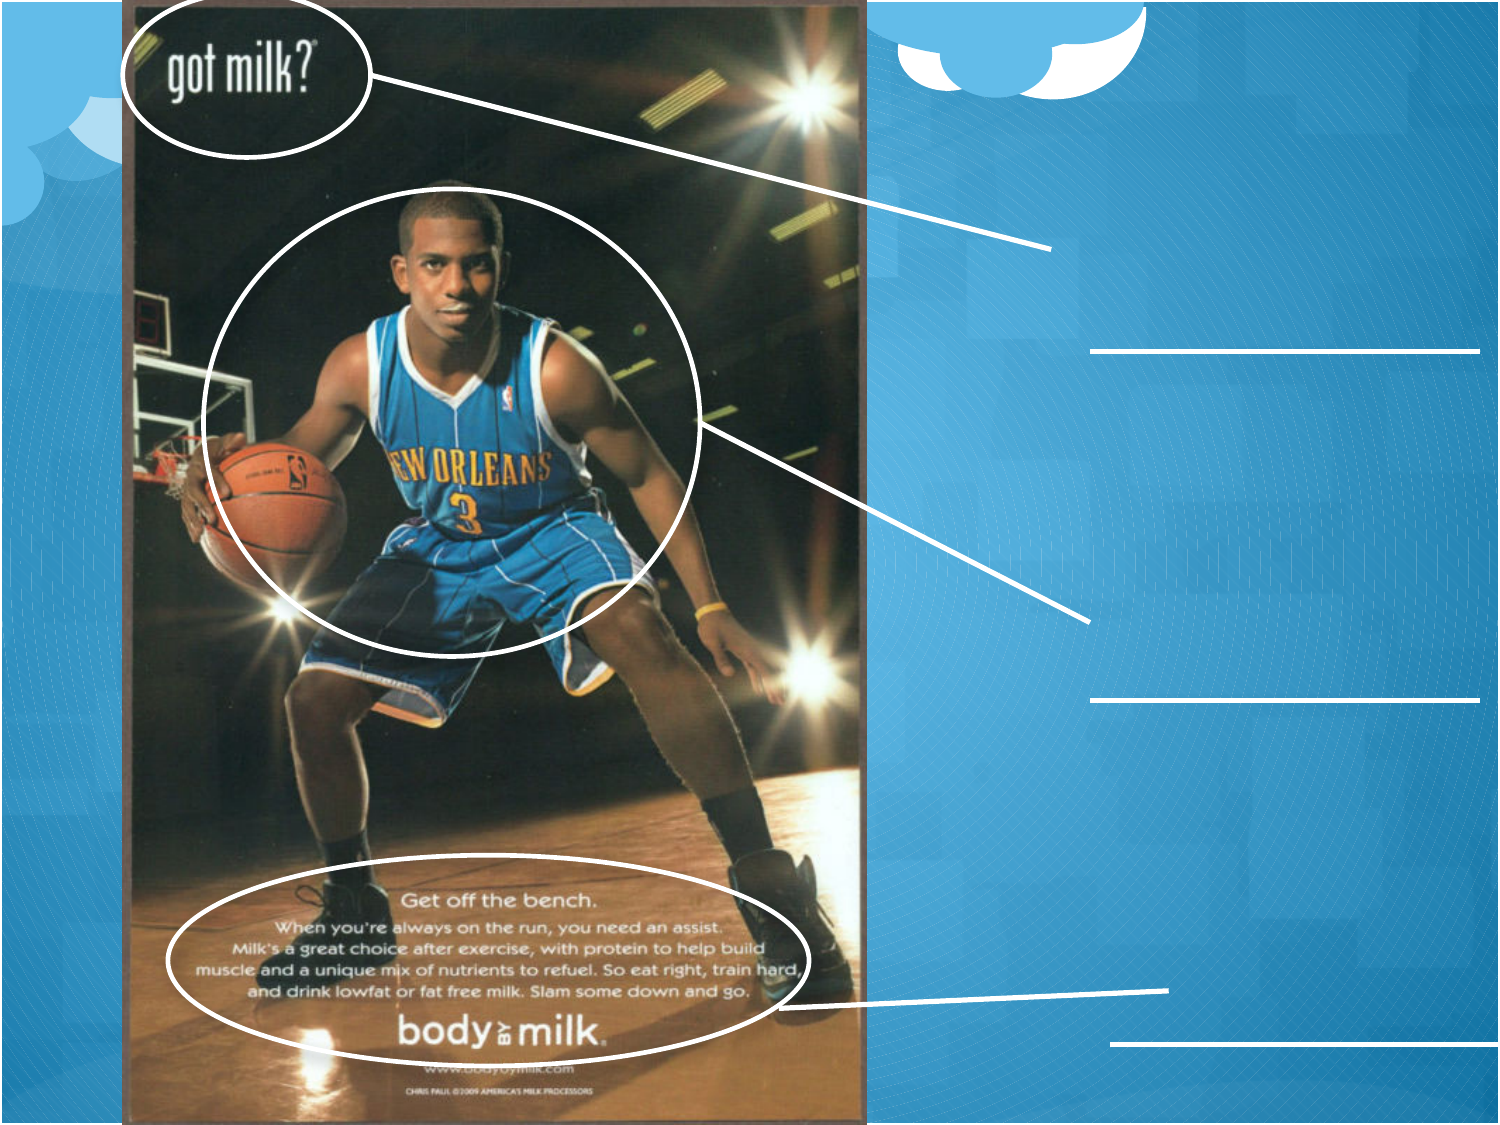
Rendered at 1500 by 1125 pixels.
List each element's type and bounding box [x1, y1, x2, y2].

text_box [370, 74, 1052, 250]
text_box [778, 990, 1170, 1009]
picture [2, 0, 1498, 1125]
text_box [699, 422, 1091, 623]
